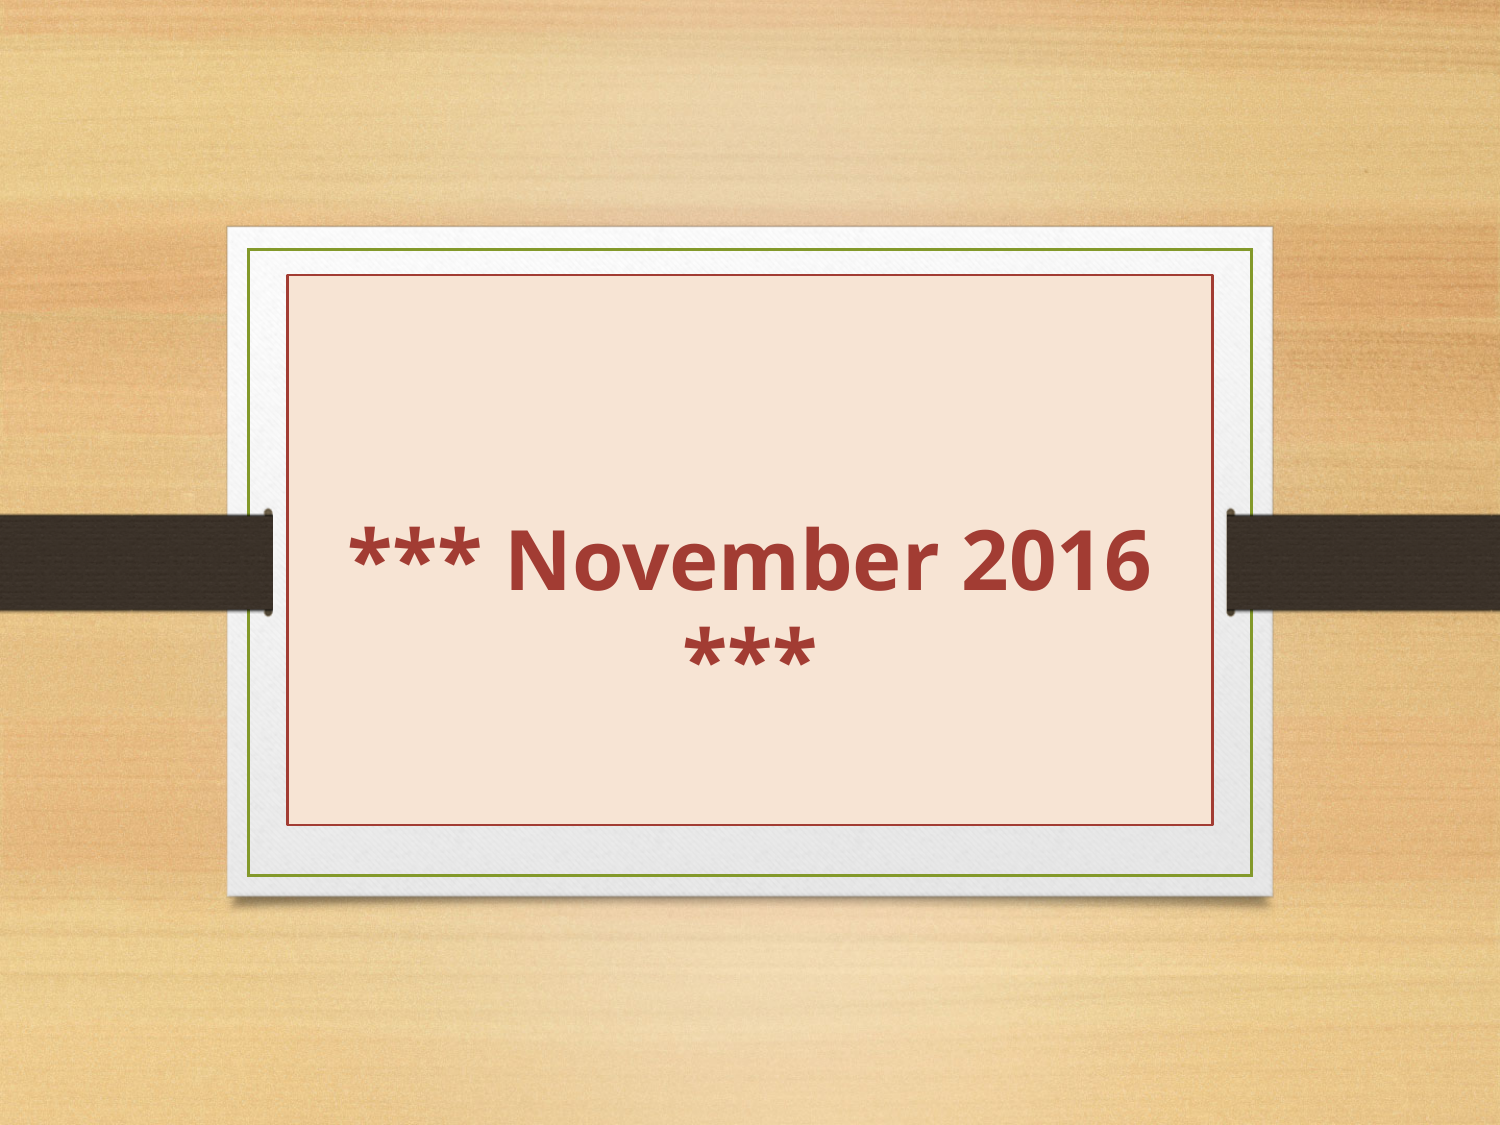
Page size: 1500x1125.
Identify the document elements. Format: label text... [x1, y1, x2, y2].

text_box *** November 2016 *** [286, 274, 1214, 826]
picture [0, 0, 1500, 1125]
